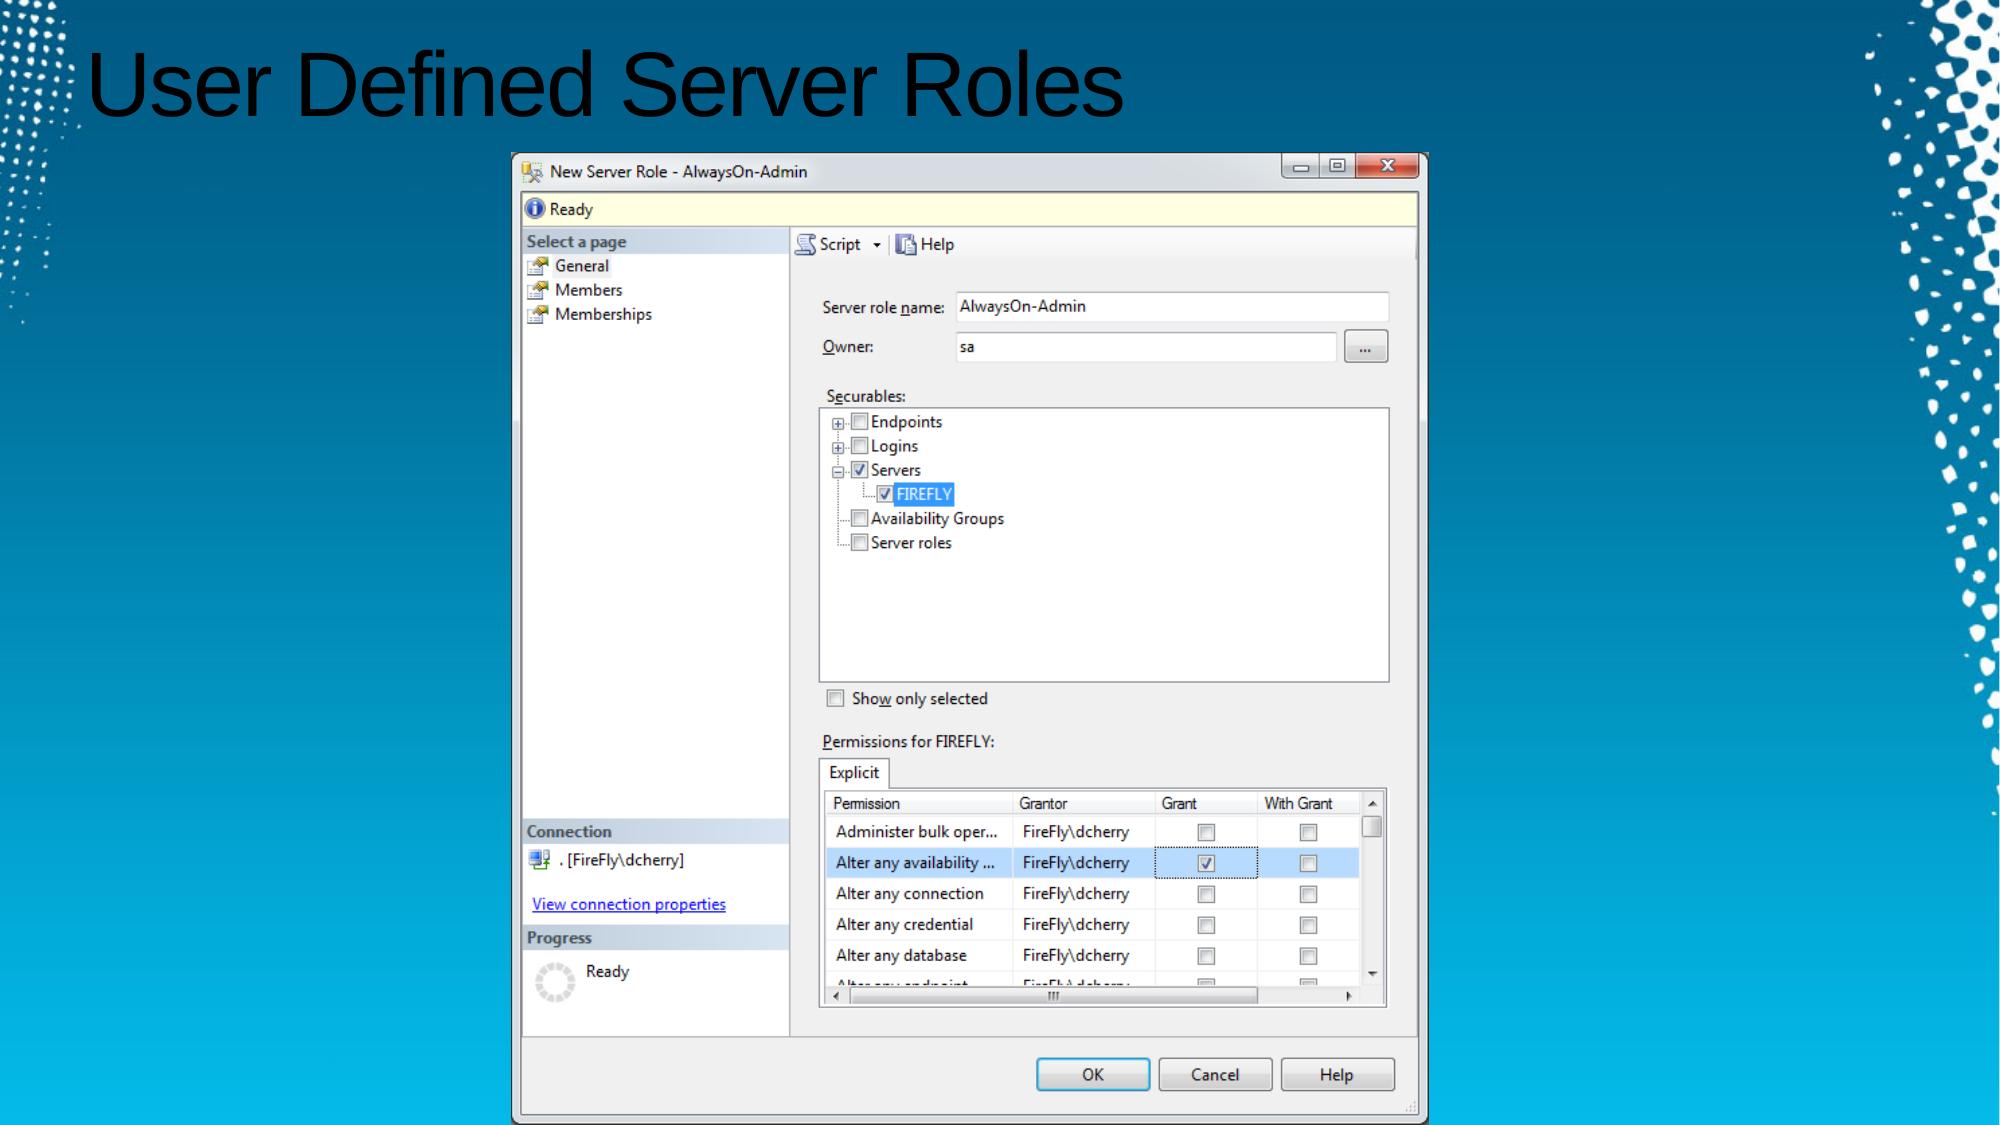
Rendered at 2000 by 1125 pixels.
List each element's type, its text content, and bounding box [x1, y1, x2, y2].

picture [9, 84, 15, 91]
picture [1960, 392, 1970, 403]
picture [0, 40, 9, 45]
picture [1988, 547, 2000, 561]
picture [1911, 223, 1918, 230]
picture [1929, 27, 1945, 45]
picture [1909, 274, 1920, 291]
picture [1941, 324, 1952, 332]
picture [1978, 517, 1987, 527]
picture [1992, 438, 2000, 448]
picture [1925, 87, 1941, 99]
picture [1900, 240, 1912, 254]
picture [33, 88, 42, 97]
picture [1935, 431, 1946, 449]
picture [1963, 589, 1976, 607]
picture [1932, 235, 1943, 241]
picture [1935, 379, 1948, 391]
picture [3, 10, 11, 18]
picture [1963, 535, 1977, 550]
picture [1968, 481, 1978, 492]
picture [16, 143, 21, 151]
picture [1950, 359, 1960, 366]
picture [1974, 683, 1985, 694]
picture [1925, 141, 1935, 155]
picture [1955, 557, 1965, 573]
picture [1922, 200, 1934, 207]
picture [1953, 301, 1962, 312]
picture [1969, 625, 1985, 642]
picture [58, 32, 66, 41]
picture [1946, 155, 1961, 167]
picture [1979, 657, 1995, 676]
picture [1921, 0, 1934, 8]
picture [30, 14, 40, 23]
picture [1973, 368, 1982, 380]
picture [1889, 152, 1901, 166]
picture [1938, 122, 1950, 133]
picture [1963, 335, 1972, 344]
picture [54, 76, 60, 83]
picture [1990, 492, 2000, 505]
picture [11, 55, 21, 64]
picture [1898, 188, 1912, 198]
picture [1892, 212, 1902, 216]
picture [1915, 109, 1924, 119]
picture [1993, 321, 2000, 339]
picture [1930, 291, 1941, 297]
picture [1988, 691, 2000, 709]
picture [41, 59, 48, 67]
picture [55, 62, 62, 69]
picture [47, 0, 57, 10]
picture [18, 0, 29, 6]
picture [1957, 187, 1971, 200]
picture [56, 47, 64, 55]
picture [1972, 312, 1985, 322]
picture [1982, 714, 1993, 729]
picture [512, 153, 1428, 1125]
picture [1935, 0, 2000, 306]
picture [1935, 177, 1945, 189]
picture [0, 24, 9, 33]
picture [1942, 465, 1958, 483]
picture [0, 155, 5, 163]
picture [31, 131, 37, 138]
picture [43, 42, 49, 53]
picture [34, 101, 43, 111]
picture [16, 22, 23, 34]
picture [17, 129, 23, 136]
picture [24, 72, 32, 79]
picture [1946, 525, 1956, 533]
picture [1952, 502, 1967, 516]
picture [33, 116, 40, 124]
picture [1948, 413, 1958, 424]
picture [1926, 344, 1939, 358]
picture [1914, 164, 1923, 177]
picture [28, 42, 36, 53]
picture [1994, 382, 2000, 391]
picture [10, 69, 17, 78]
picture [45, 16, 55, 24]
picture [1958, 445, 1968, 460]
picture [1920, 257, 1932, 264]
picture [6, 97, 12, 105]
picture [1970, 426, 1980, 436]
picture [1981, 604, 2000, 620]
picture [1963, 278, 1976, 291]
picture [1983, 404, 1992, 414]
picture [1945, 213, 1955, 220]
picture [1972, 570, 1986, 583]
picture [1980, 460, 1987, 469]
picture [1914, 308, 1929, 326]
picture [1942, 269, 1953, 276]
picture [26, 57, 34, 68]
picture [18, 13, 26, 19]
picture [42, 31, 53, 39]
picture [13, 41, 25, 49]
picture [1991, 747, 2000, 765]
picture [33, 0, 42, 10]
title User Defined Server Roles [85, 37, 1914, 138]
picture [1984, 349, 1992, 357]
picture [1995, 582, 2000, 595]
picture [1919, 367, 1930, 378]
picture [38, 74, 47, 80]
picture [1991, 637, 2000, 652]
picture [1928, 399, 1939, 415]
picture [29, 27, 38, 38]
picture [1955, 246, 1965, 256]
